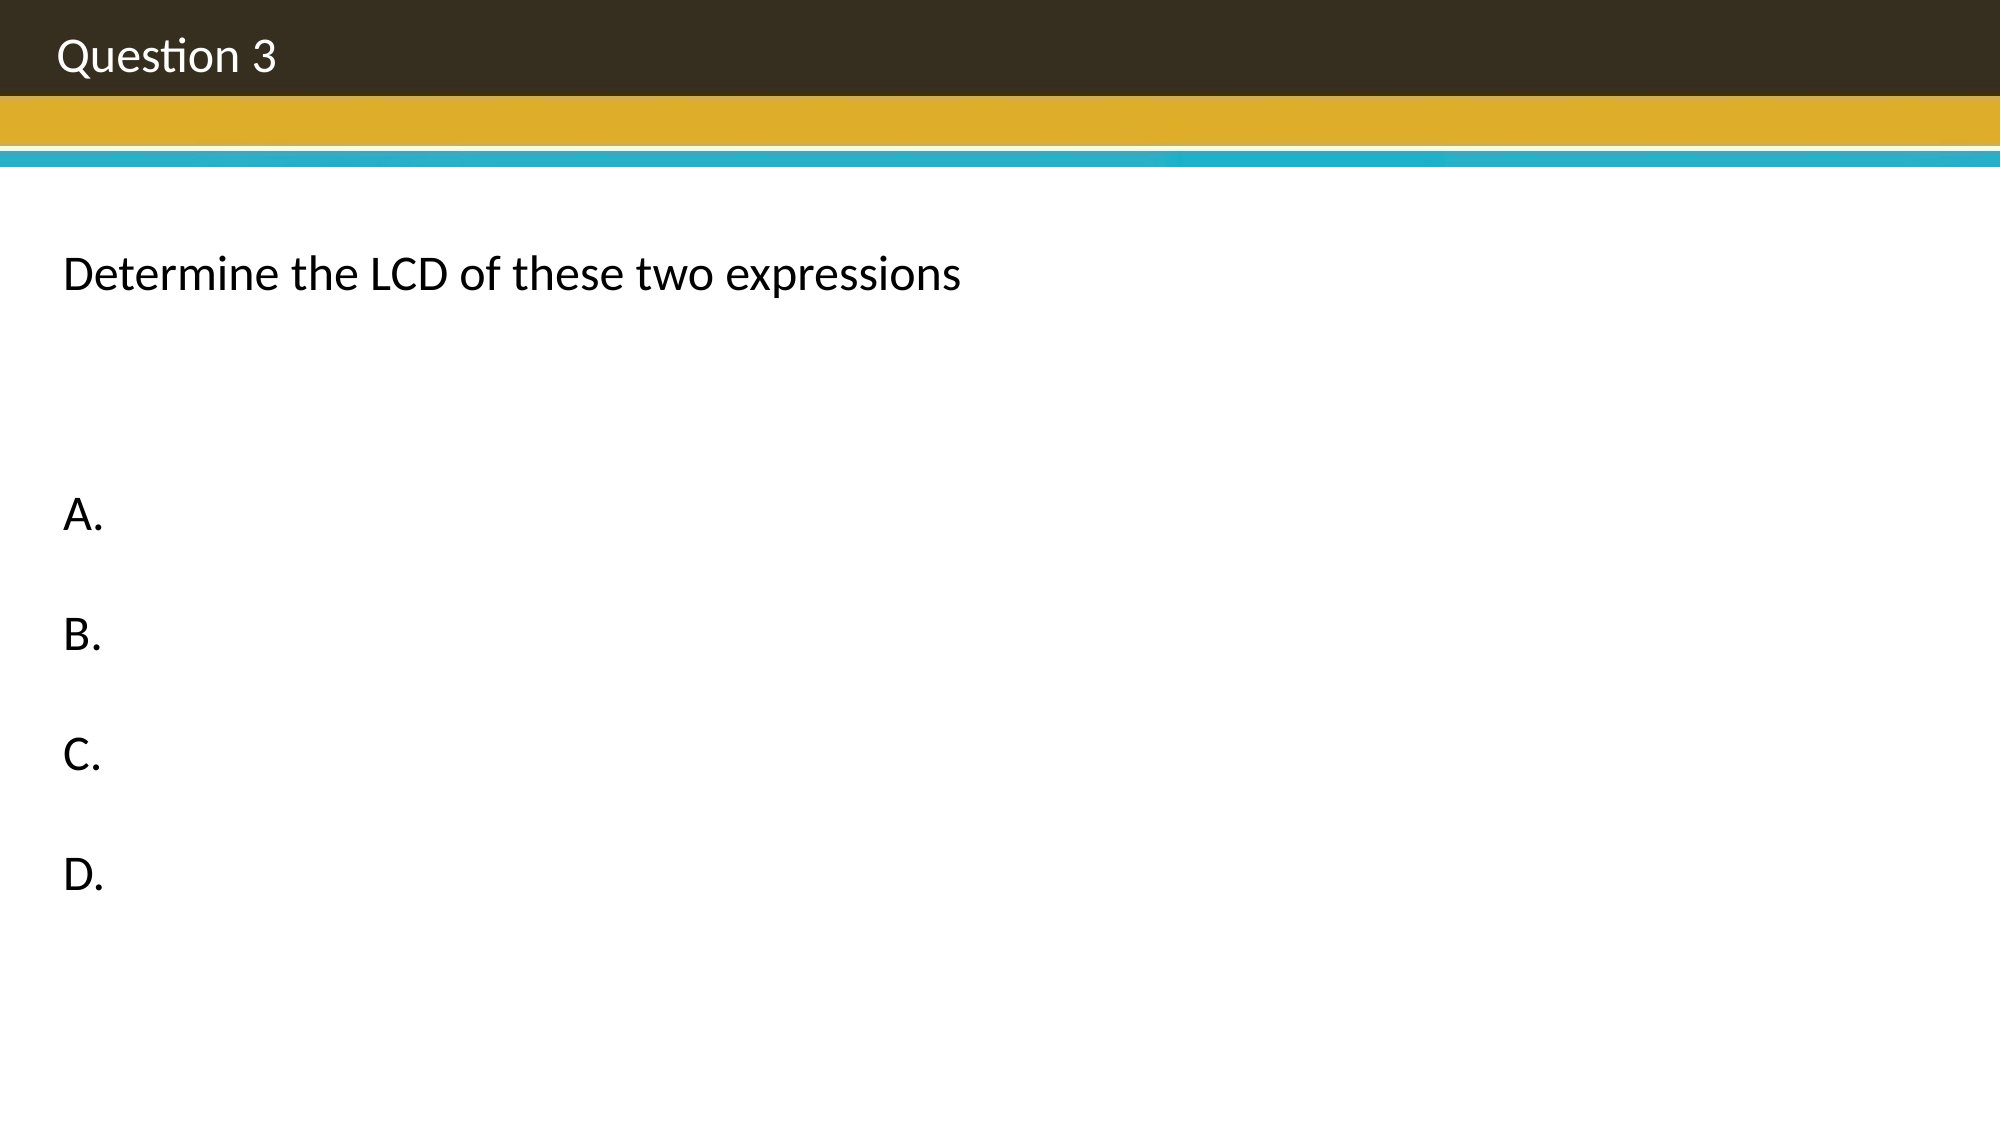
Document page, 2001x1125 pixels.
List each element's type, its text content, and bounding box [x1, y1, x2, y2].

picture [0, 0, 2000, 167]
text_box Question 3 [41, 14, 293, 90]
